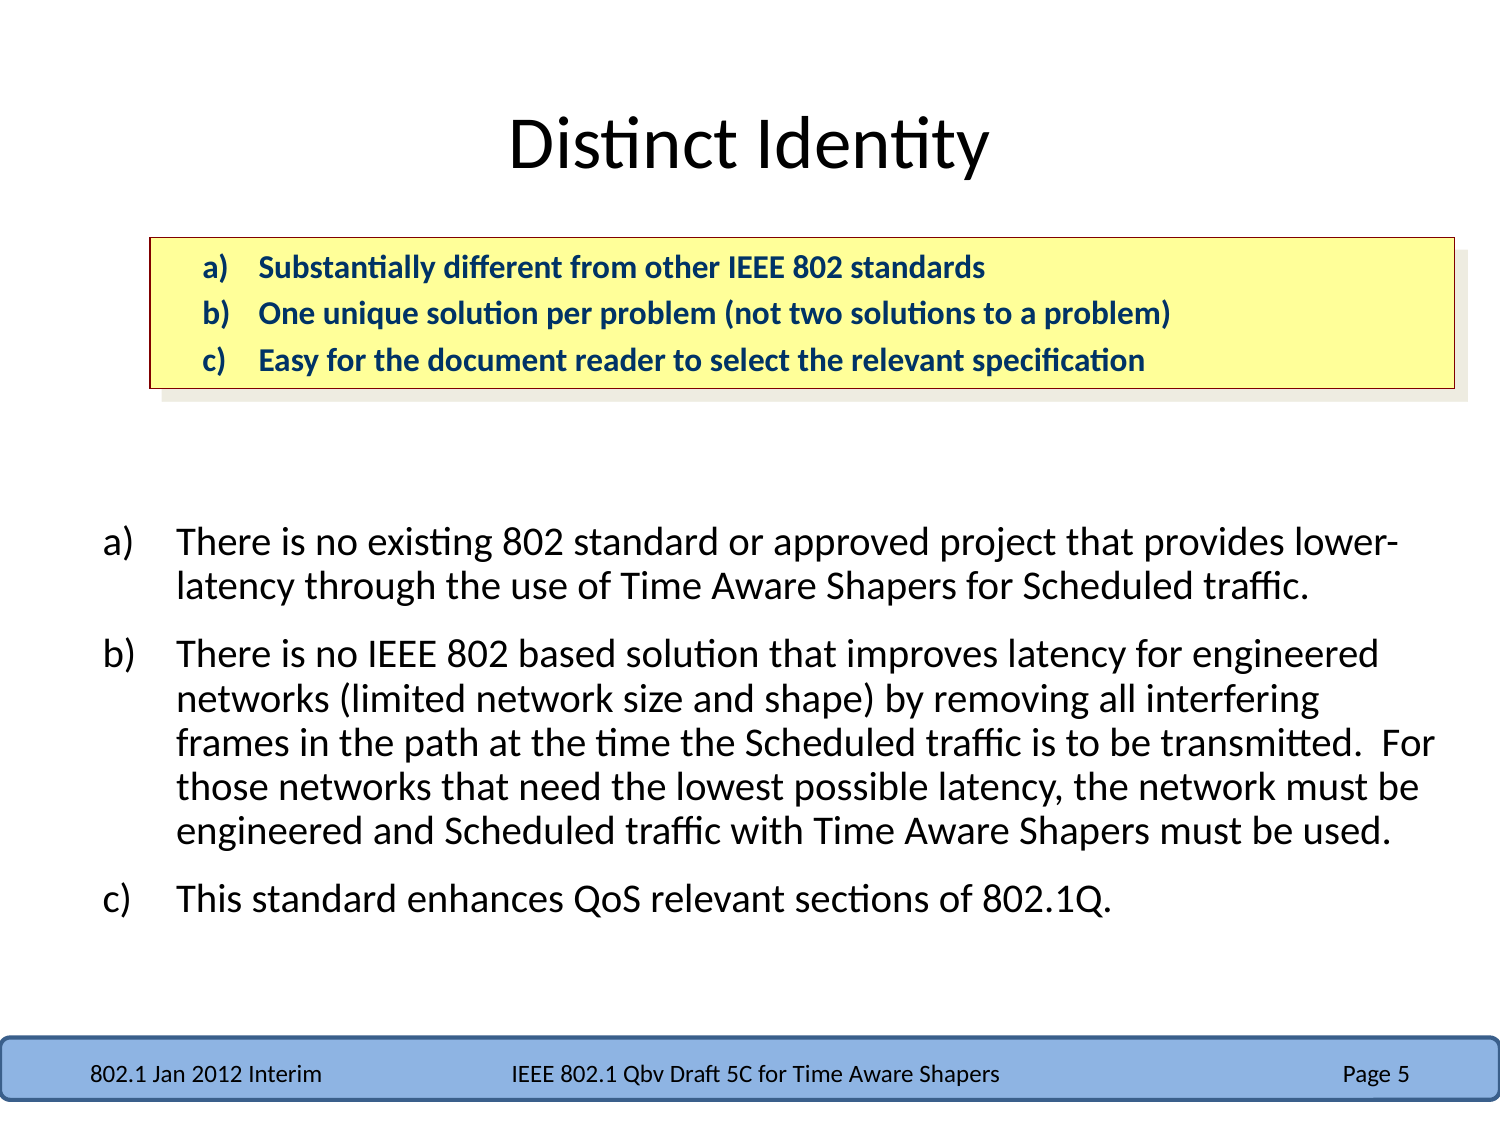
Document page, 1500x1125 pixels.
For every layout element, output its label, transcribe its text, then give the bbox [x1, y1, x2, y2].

list There is no existing 802 standard or approved project that provides lower-latency through the use of Time Aware Shapers for Scheduled traffic. There is no IEEE 802 based solution that improves latency for engineered networks (limited network size and shape) by removing all interfering frames in the path at the time the Scheduled traffic is to be transmitted. For those networks that need the lowest possible latency, the network must be engineered and Scheduled traffic with Time Aware Shapers must be used. This standard enhances QoS relevant sections of 802.1Q. [87, 512, 1456, 950]
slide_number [75, 1042, 425, 1103]
text_box Substantially different from other IEEE 802 standards One unique solution per problem (not two solutions to a problem) Easy for the document reader to select the relevant specification [150, 237, 1455, 389]
title Distinct Identity [75, 45, 1425, 233]
slide_number Page 5 [1088, 1042, 1425, 1103]
footer IEEE 802.1 Qbv Draft 5C for Time Aware Shapers [425, 1042, 1088, 1103]
